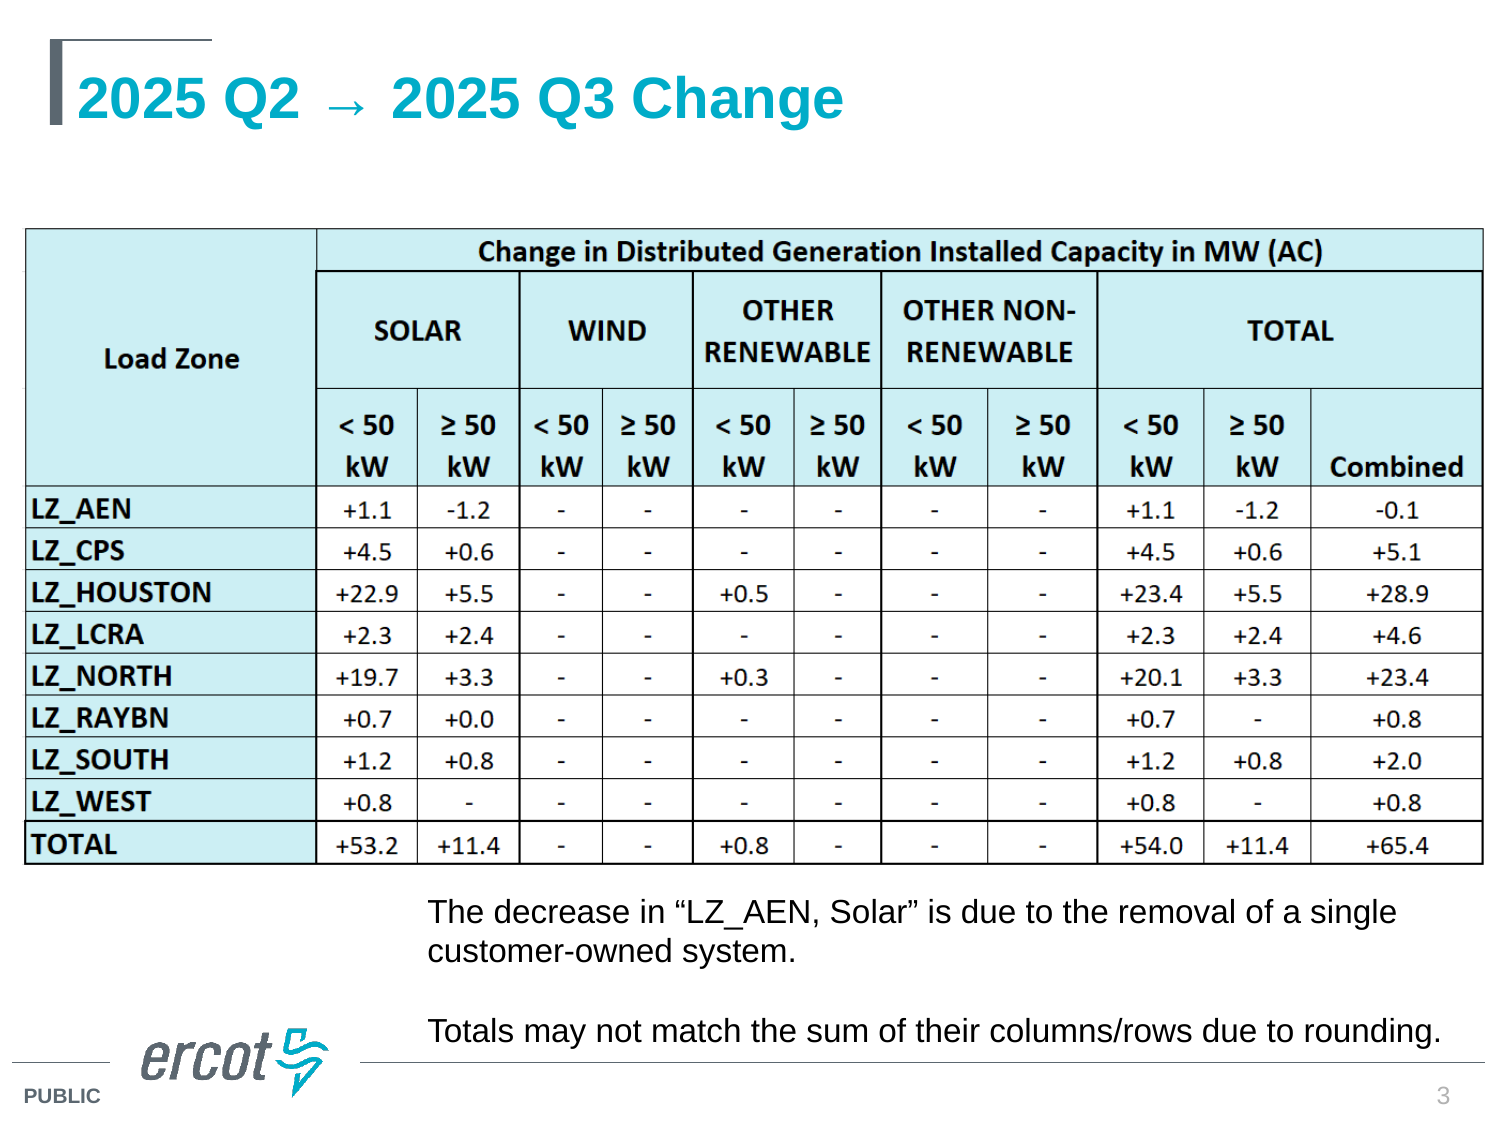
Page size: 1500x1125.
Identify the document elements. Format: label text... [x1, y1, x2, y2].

picture [21, 225, 1488, 866]
picture [137, 1024, 332, 1100]
text_box The decrease in “LZ_AEN, Solar” is due to the removal of a single customer-owned system. Totals may not match the sum of their columns/rows due to rounding. [412, 882, 1500, 1057]
title 2025 Q2 → 2025 Q3 Change [62, 52, 1450, 138]
slide_number 3 [1400, 1076, 1488, 1113]
